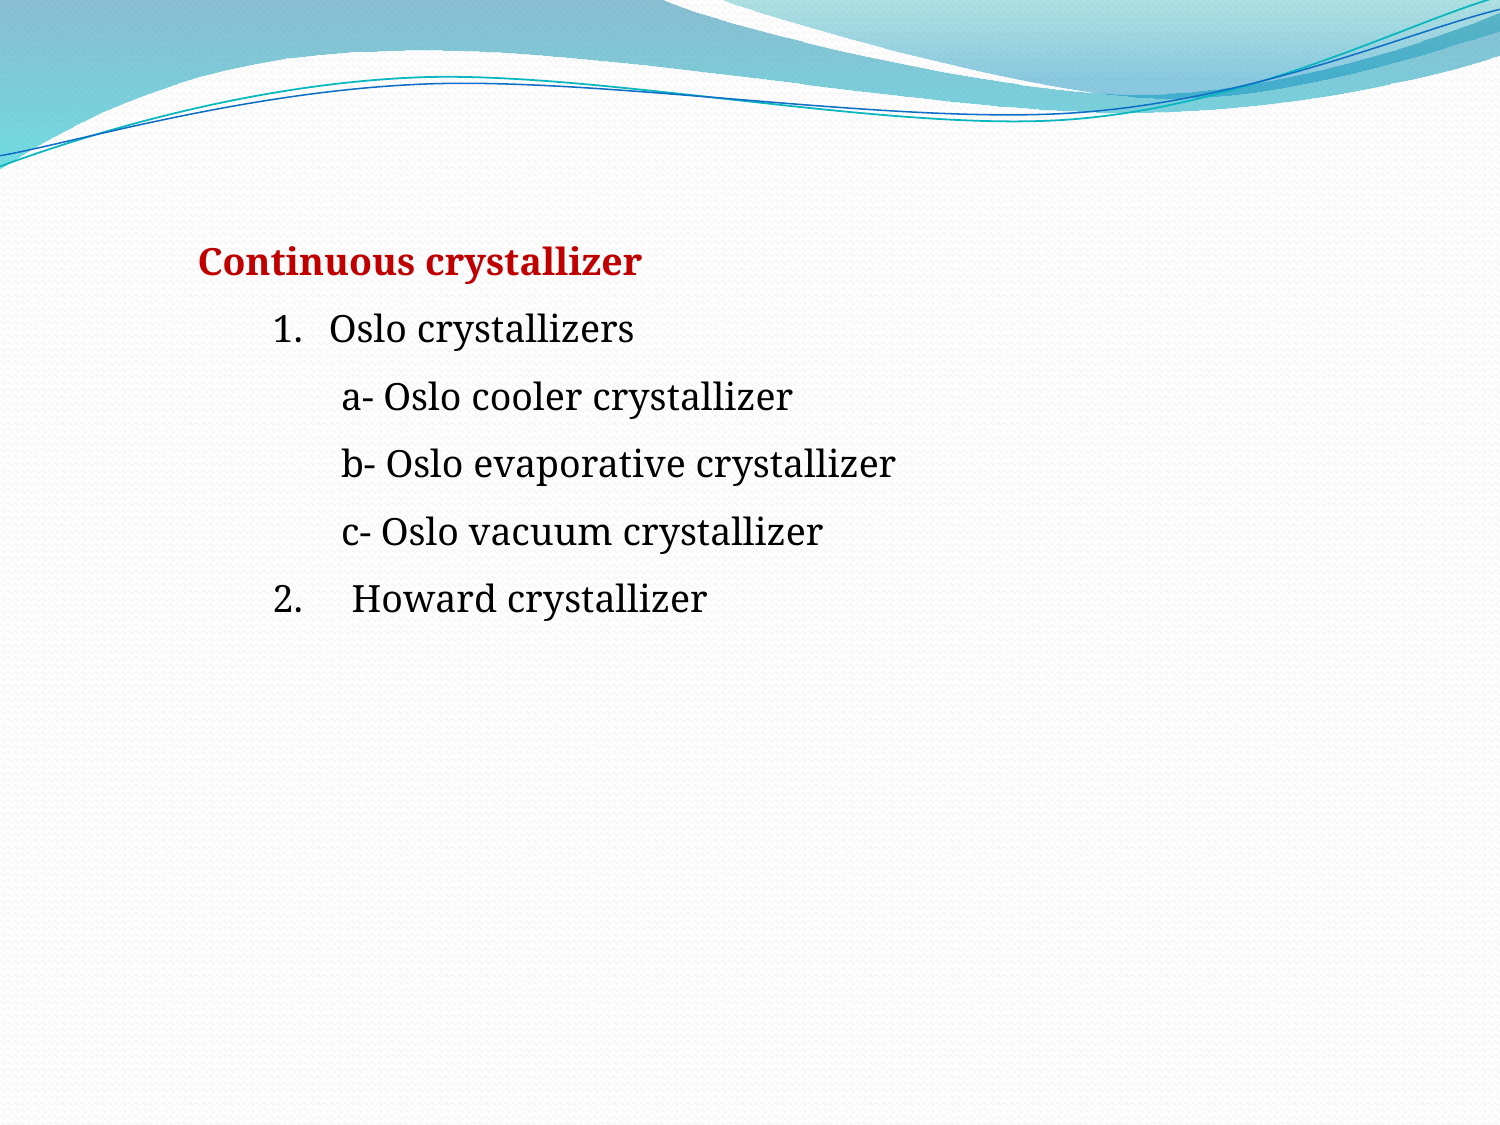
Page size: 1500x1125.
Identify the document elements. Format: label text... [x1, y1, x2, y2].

text_box Continuous crystallizer Oslo crystallizers a- Oslo cooler crystallizer b- Oslo evaporative crystallizer c- Oslo vacuum crystallizer 2. Howard crystallizer [182, 208, 1176, 696]
